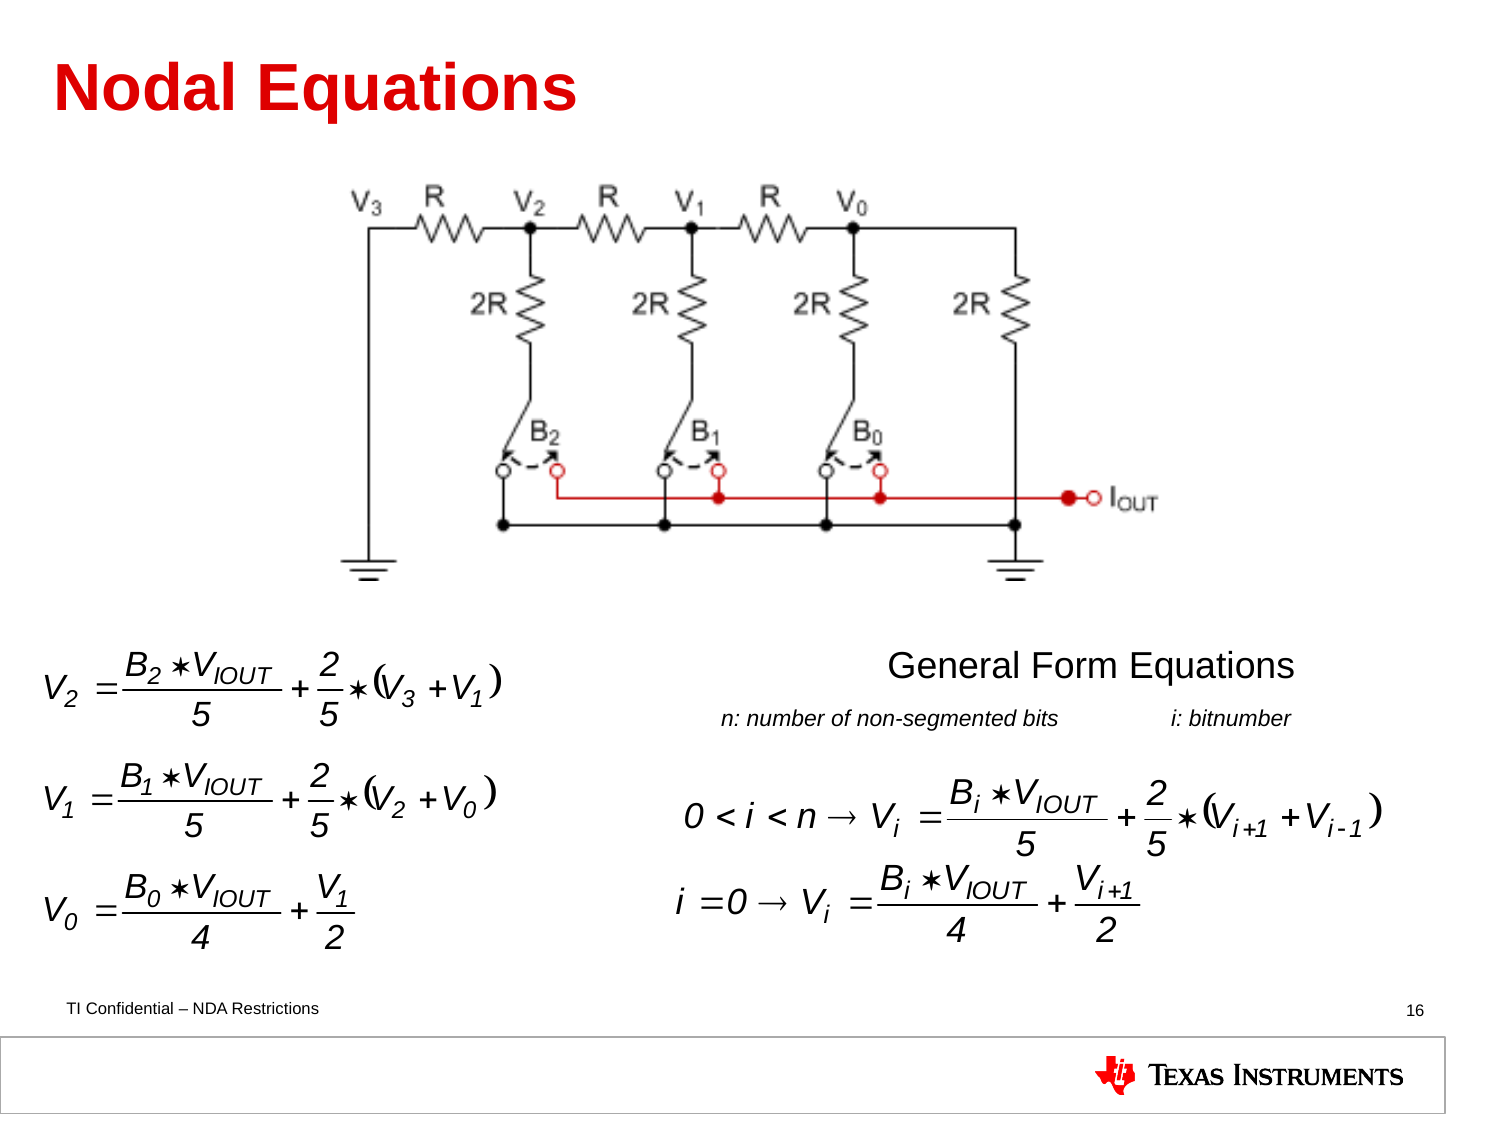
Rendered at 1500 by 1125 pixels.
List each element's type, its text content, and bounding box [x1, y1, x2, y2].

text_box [33, 632, 510, 964]
text_box General Form Equations [872, 633, 1323, 693]
text_box n: number of non-segmented bits i: bitnumber [706, 696, 1419, 739]
picture [1095, 1056, 1403, 1095]
picture [339, 176, 1161, 581]
title Nodal Equations [37, 23, 1426, 158]
slide_number 16 [1089, 992, 1440, 1027]
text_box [662, 760, 1390, 958]
